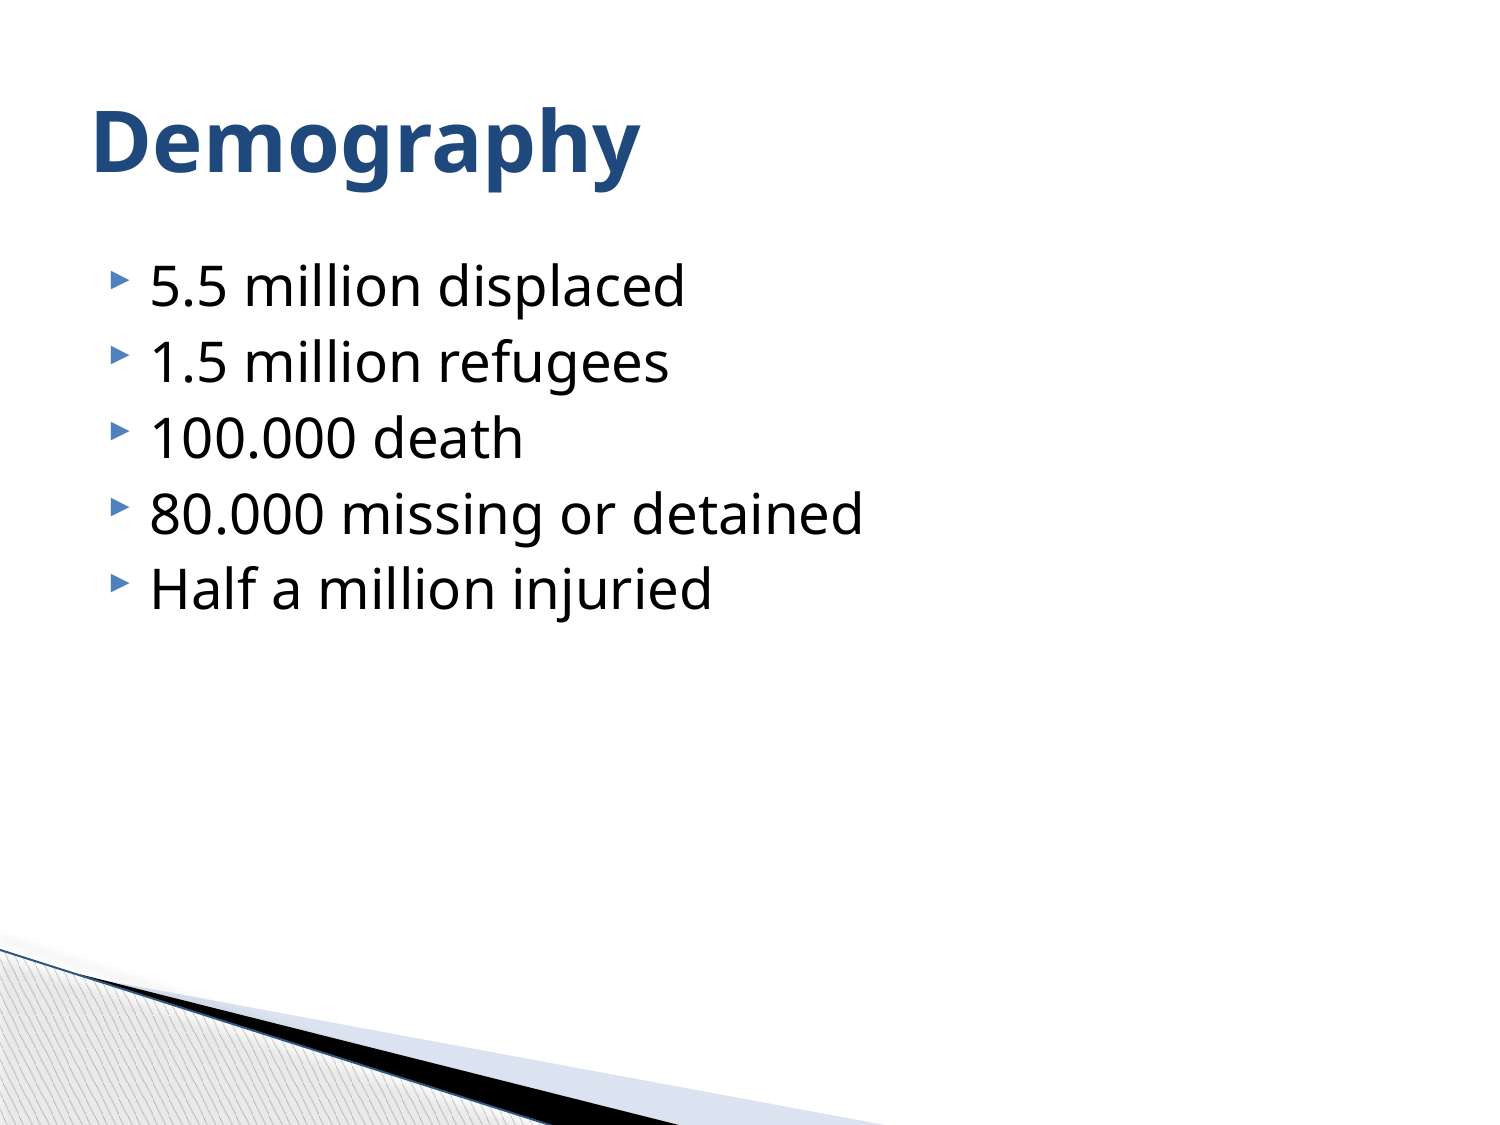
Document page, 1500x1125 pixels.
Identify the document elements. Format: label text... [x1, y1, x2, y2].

list 5.5 million displaced 1.5 million refugees 100.000 death 80.000 missing or detained Half a million injuried [75, 243, 1425, 986]
title Demography [75, 45, 1425, 233]
